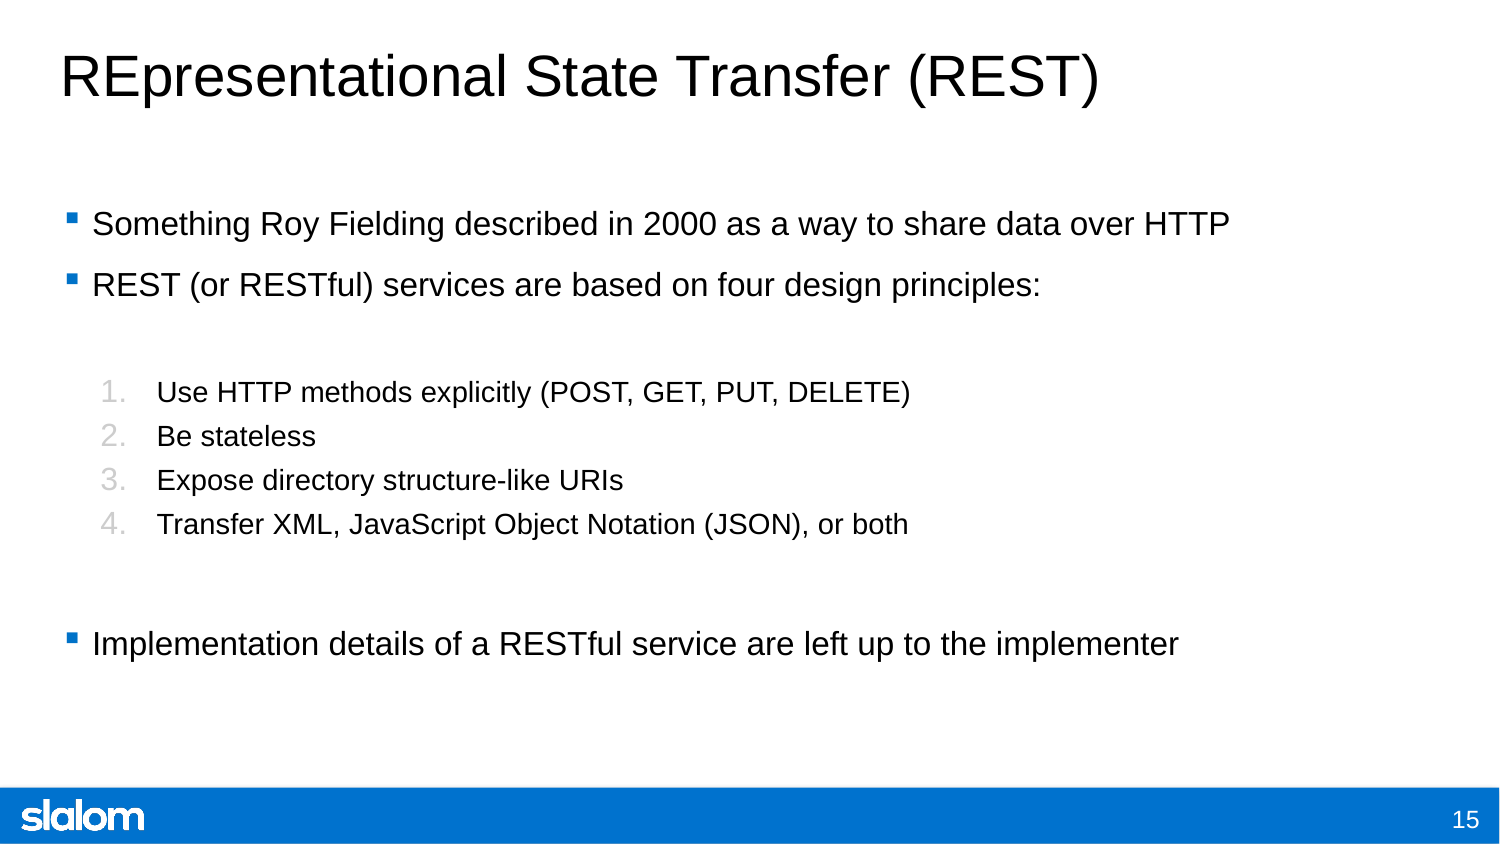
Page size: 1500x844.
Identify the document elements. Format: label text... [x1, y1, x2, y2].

list Something Roy Fielding described in 2000 as a way to share data over HTTP REST (or RESTful) services are based on four design principles: Use HTTP methods explicitly (POST, GET, PUT, DELETE) Be stateless Expose directory structure-like URIs Transfer XML, JavaScript Object Notation (JSON), or both Implementation details of a RESTful service are left up to the implementer [63, 199, 1435, 684]
picture [21, 799, 144, 831]
title REpresentational State Transfer (REST) [38, 34, 1463, 118]
slide_number 15 [1144, 806, 1495, 831]
